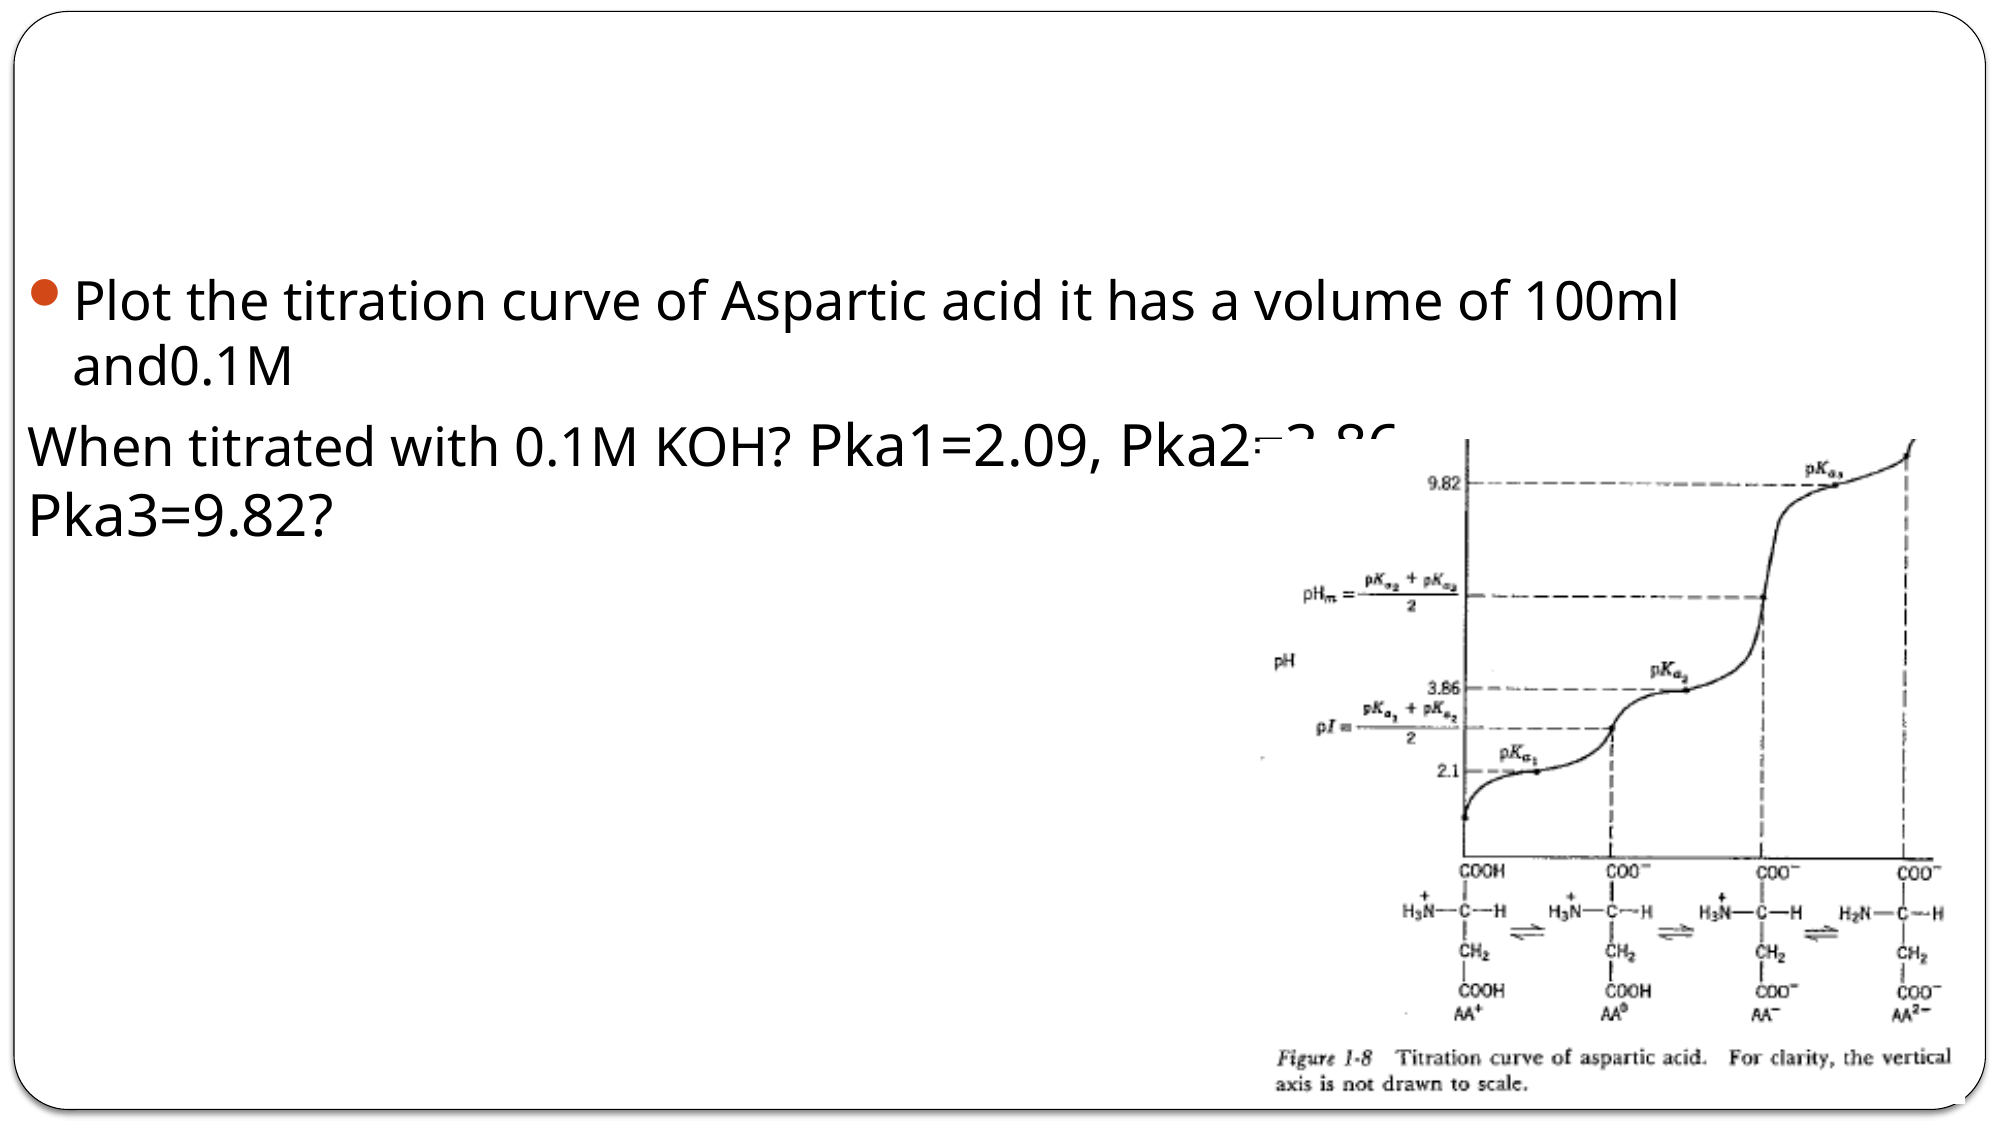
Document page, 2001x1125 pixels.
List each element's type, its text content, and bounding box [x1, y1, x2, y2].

picture [1259, 439, 1966, 1104]
list Plot the titration curve of Aspartic acid it has a volume of 100ml and0.1M When titrated with 0.1M KOH? Pka1=2.09, Pka2=3.86, Pka3=9.82? [12, 181, 1713, 932]
